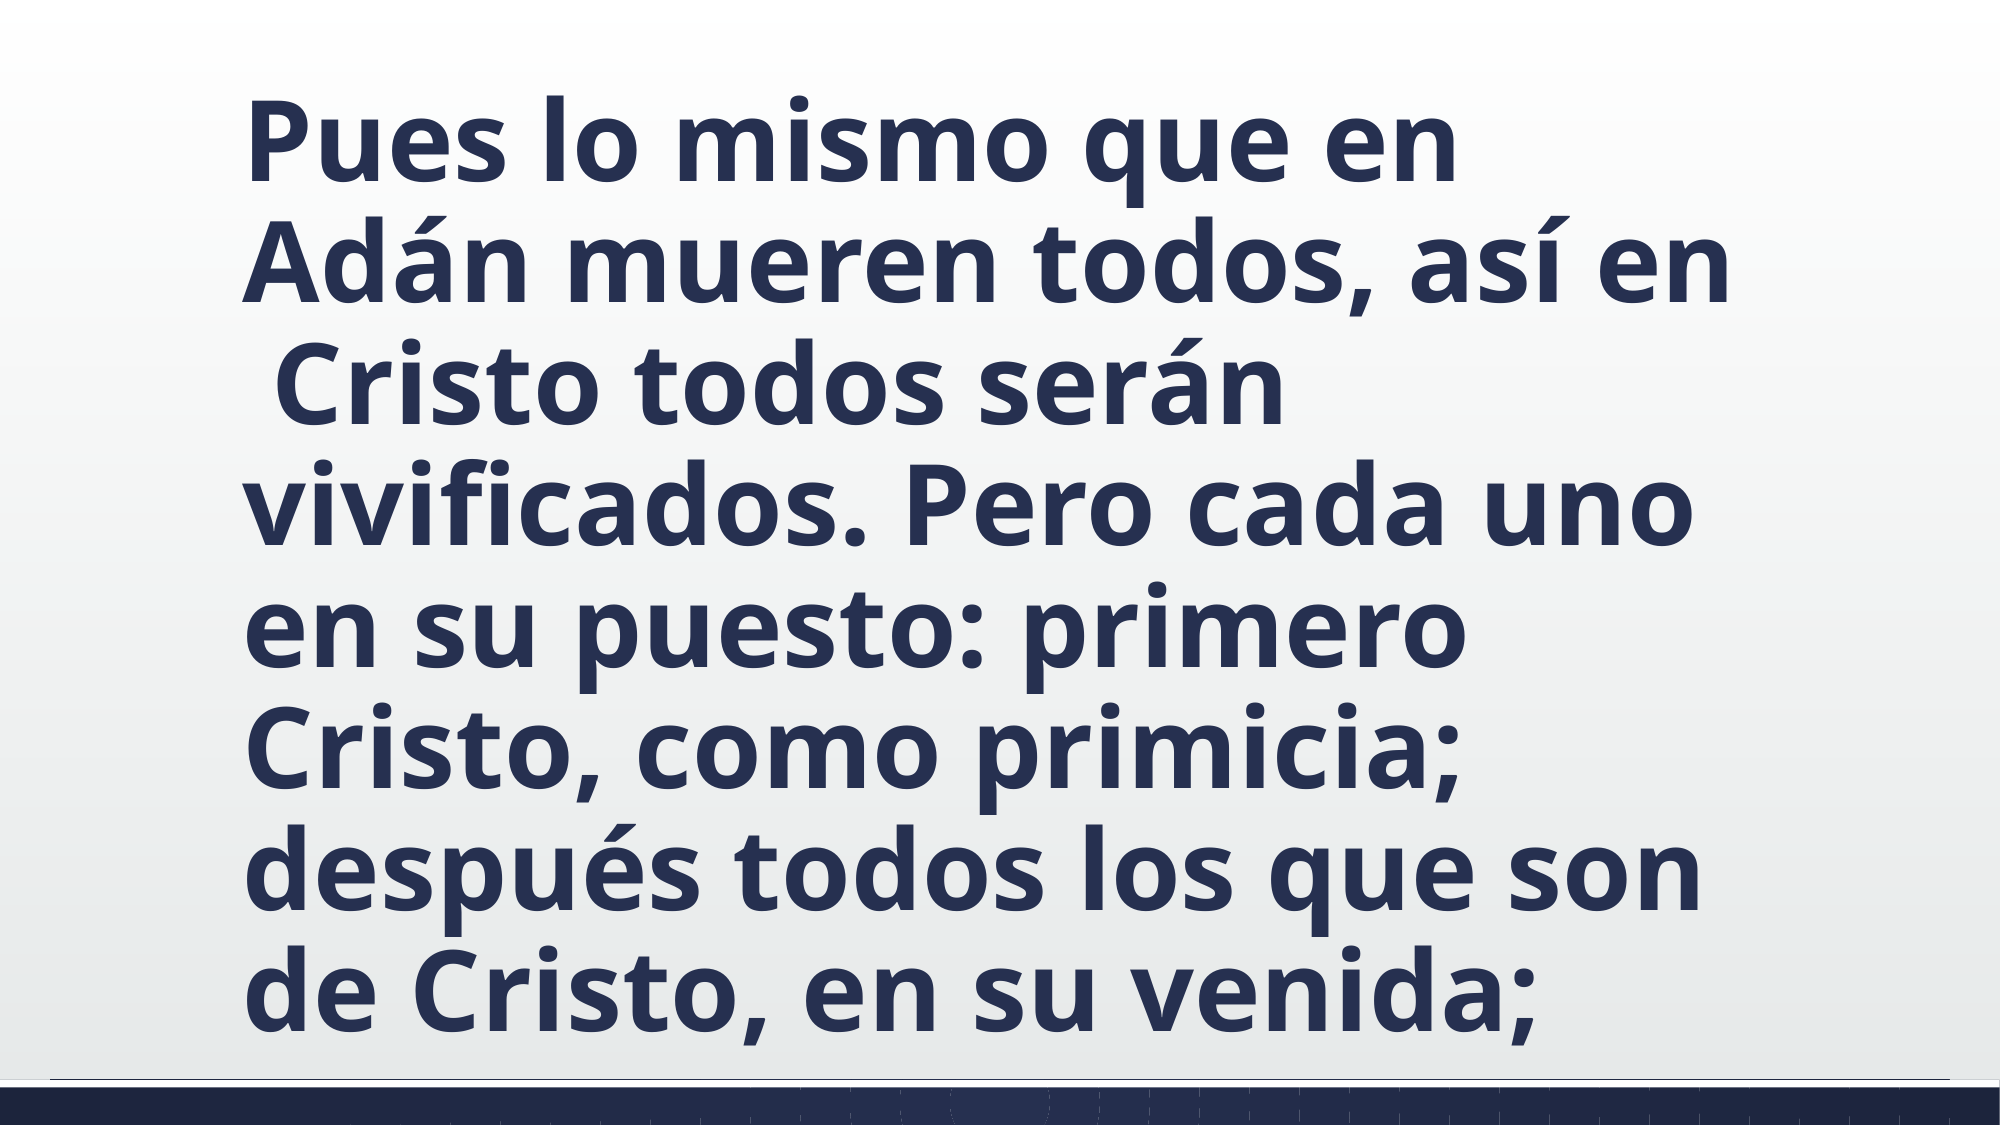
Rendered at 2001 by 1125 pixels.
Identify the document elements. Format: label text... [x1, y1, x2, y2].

list Pues lo mismo que en Adán mueren todos, así en Cristo todos serán vivificados. Pero cada uno en su puesto: primero Cristo, como primicia; después todos los que son de Cristo, en su venida; [219, 76, 1780, 990]
